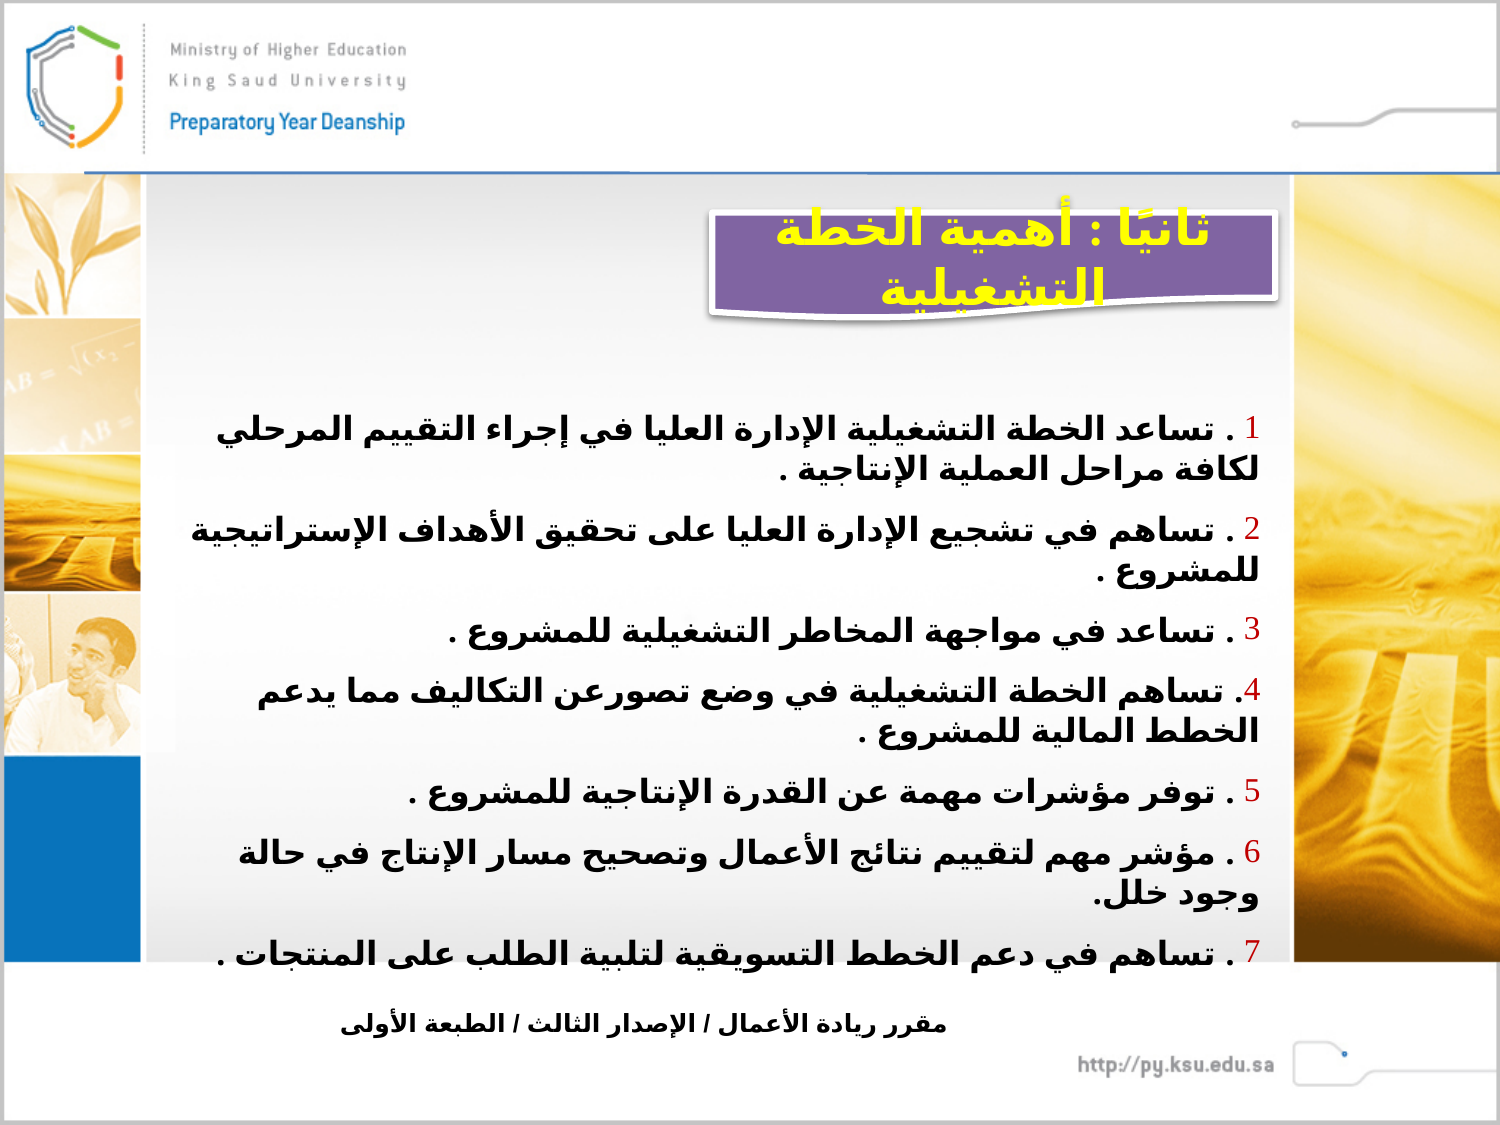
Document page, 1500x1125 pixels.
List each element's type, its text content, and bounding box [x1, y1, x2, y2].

text_box . تساعد الخطة التشغيلية الإدارة العليا في إجراء التقييم المرحلي لكافة مراحل العملية الإنتاجية . . تساهم في تشجيع الإدارة العليا على تحقيق الأهداف الإستراتيجية للمشروع . . تساعد في مواجهة المخاطر التشغيلية للمشروع . . تساهم الخطة التشغيلية في وضع تصورعن التكاليف مما يدعم الخطط المالية للمشروع . . توفر مؤشرات مهمة عن القدرة الإنتاجية للمشروع . . مؤشر مهم لتقييم نتائج الأعمال وتصحيح مسار الإنتاج في حالة وجود خلل. . تساهم في دعم الخطط التسويقية لتلبية الطلب على المنتجات . [137, 399, 1276, 979]
picture [0, 0, 1500, 1125]
text_box ثانيًا : أهمية الخطة التشغيلية [709, 209, 1279, 321]
text_box مقرر ريادة الأعمال / الإصدار الثالث / الطبعة الأولى [287, 1000, 1000, 1045]
